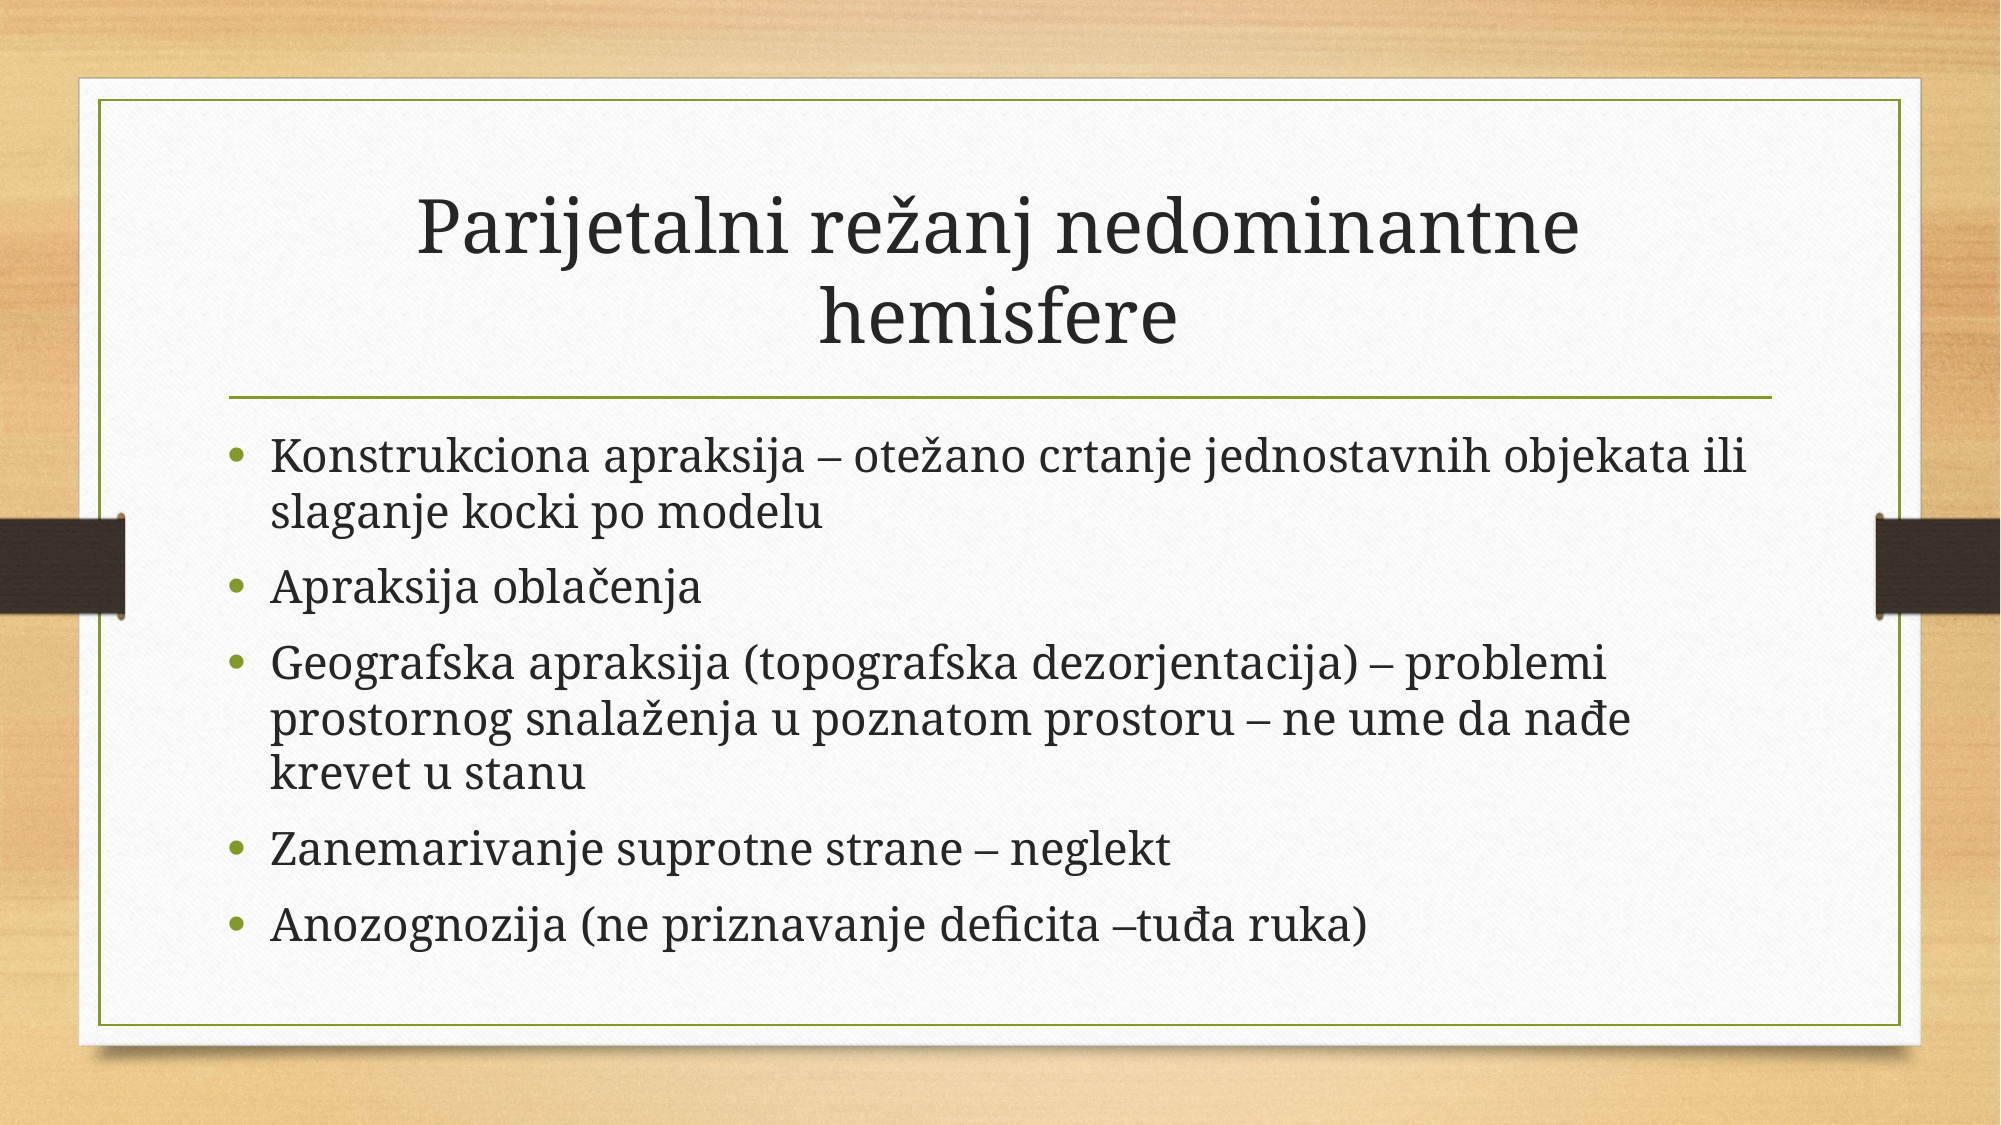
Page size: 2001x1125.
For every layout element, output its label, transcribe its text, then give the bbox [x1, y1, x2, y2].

list Konstrukciona apraksija – otežano crtanje jednostavnih objekata ili slaganje kocki po modelu Apraksija oblačenja Geografska apraksija (topografska dezorjentacija) – problemi prostornog snalaženja u poznatom prostoru – ne ume da nađe krevet u stanu Zanemarivanje suprotne strane – neglekt Anozognozija (ne priznavanje deficita –tuđa ruka) [212, 419, 1788, 964]
title Parijetalni režanj nedominantne hemisfere [212, 161, 1788, 375]
picture [0, 0, 2001, 1125]
